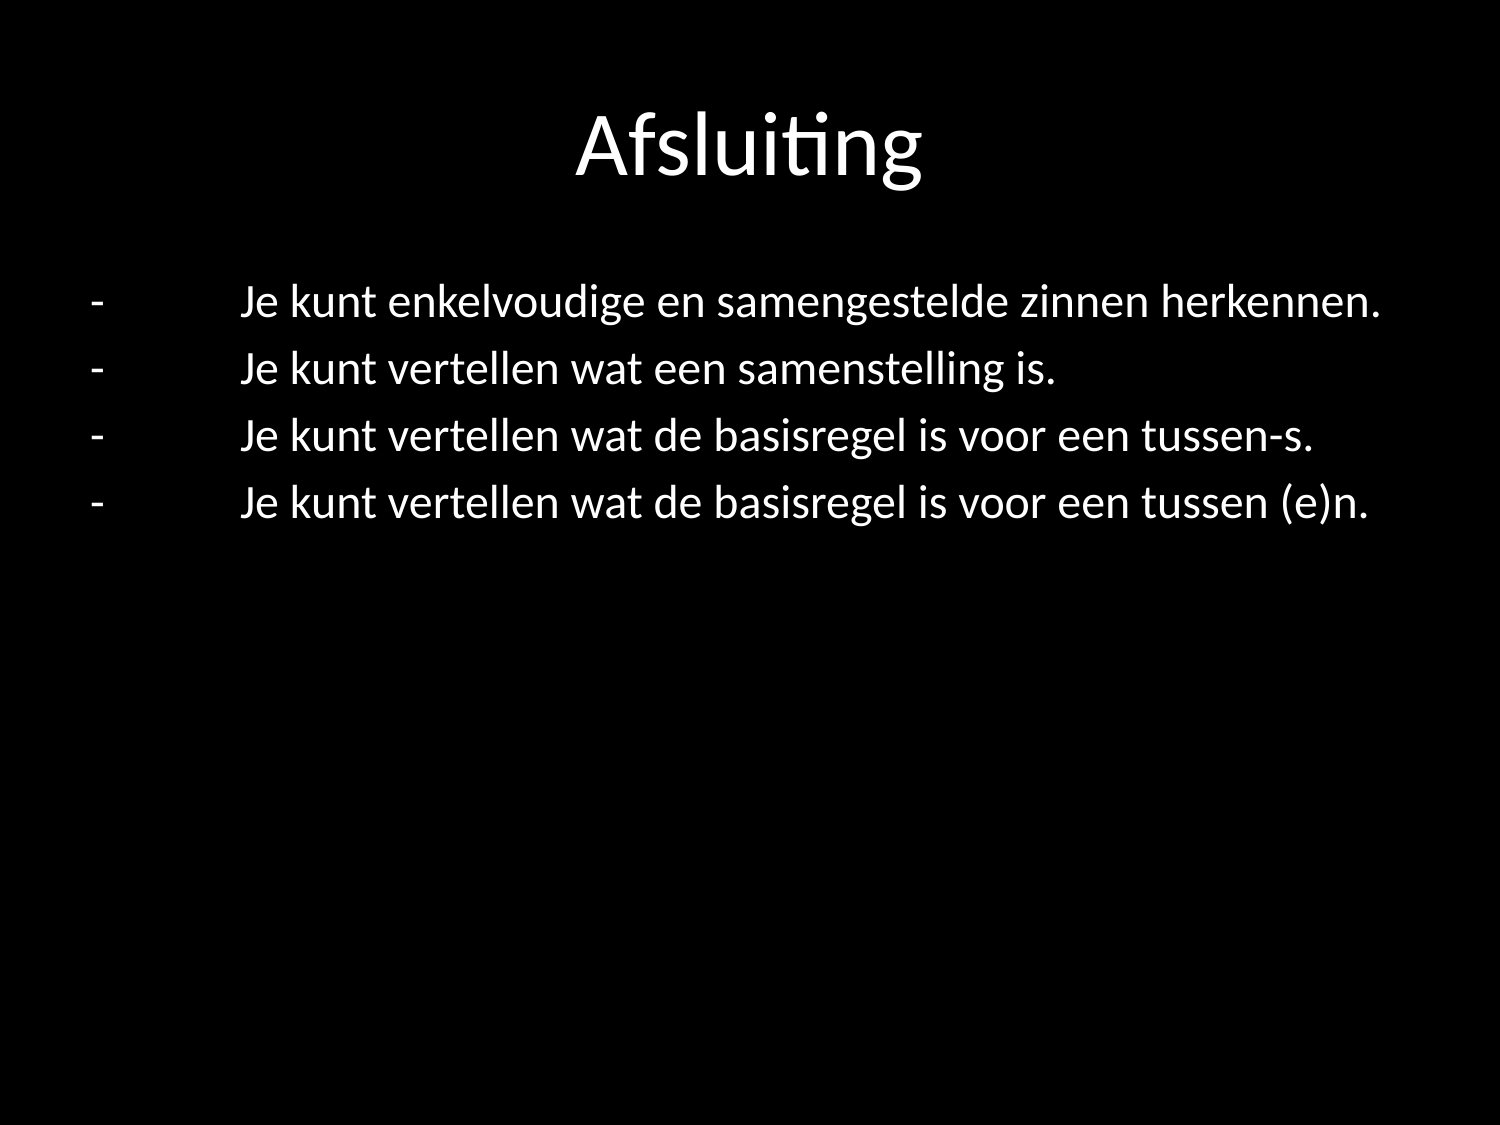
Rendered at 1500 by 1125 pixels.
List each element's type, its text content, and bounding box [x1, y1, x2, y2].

list - Je kunt enkelvoudige en samengestelde zinnen herkennen. - Je kunt vertellen wat een samenstelling is. - Je kunt vertellen wat de basisregel is voor een tussen-s. - Je kunt vertellen wat de basisregel is voor een tussen (e)n. [75, 262, 1425, 1005]
title Afsluiting [75, 45, 1425, 233]
